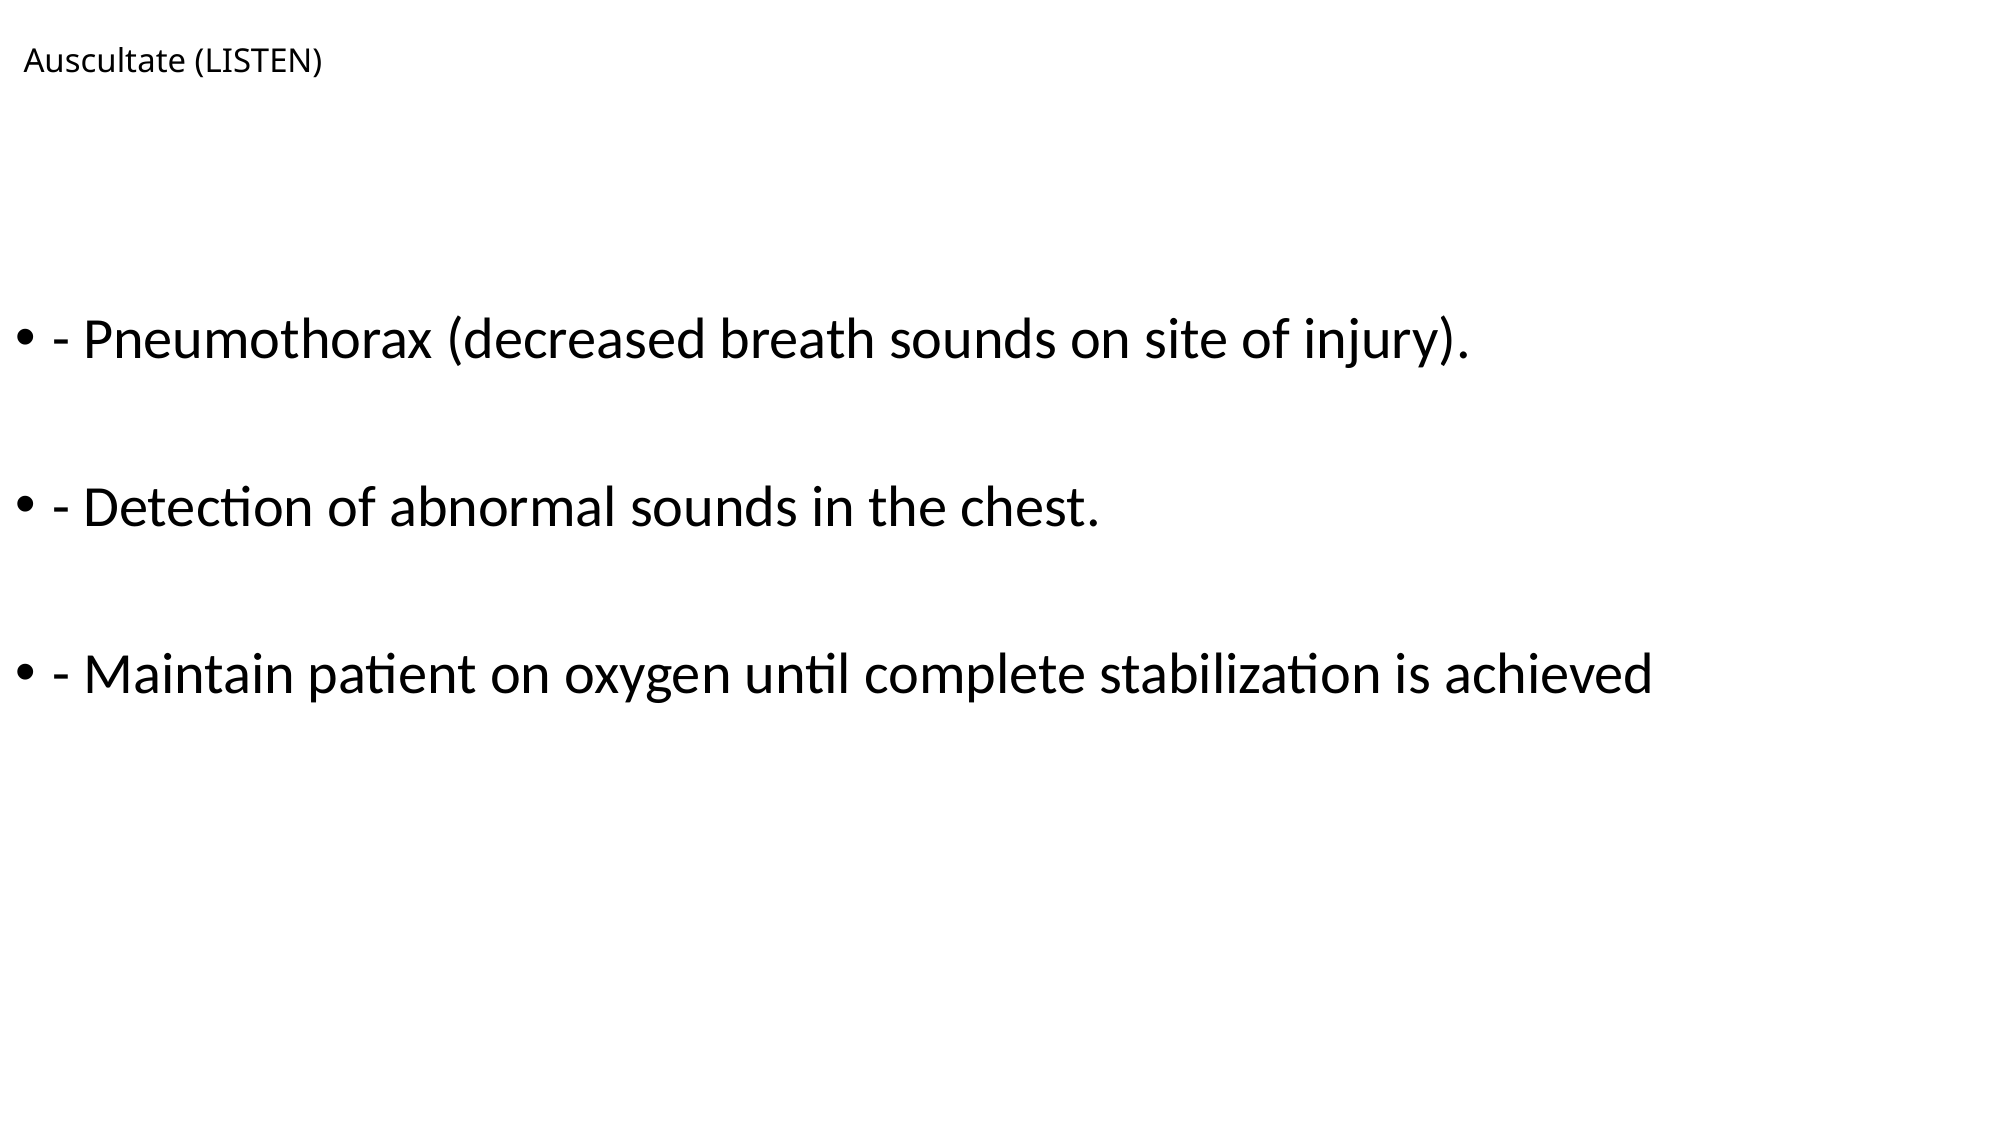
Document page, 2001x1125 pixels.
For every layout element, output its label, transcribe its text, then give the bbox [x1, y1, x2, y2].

list - Pneumothorax (decreased breath sounds on site of injury). - Detection of abnormal sounds in the chest. - Maintain patient on oxygen until complete stabilization is achieved [0, 126, 2000, 1125]
title Auscultate (LISTEN) [0, 0, 1863, 126]
